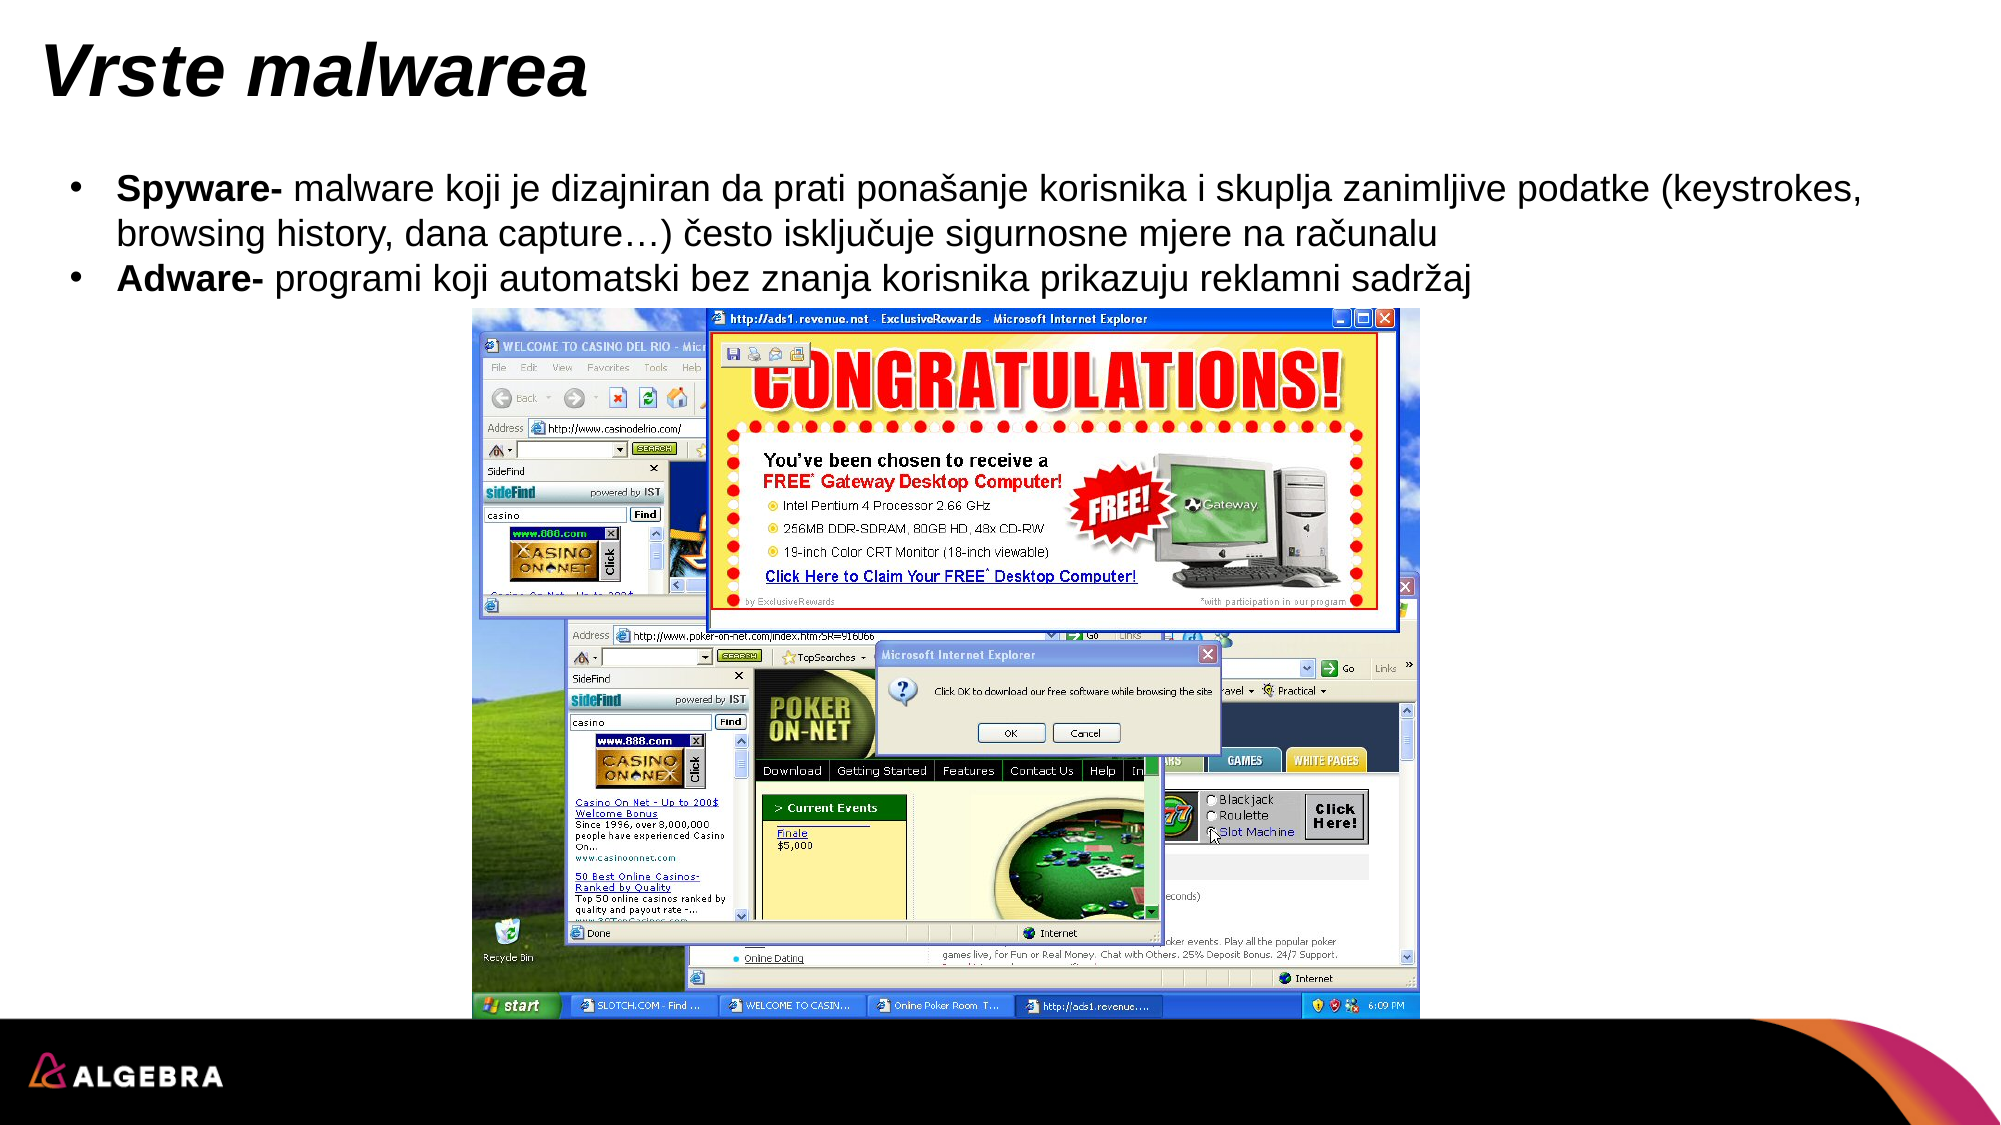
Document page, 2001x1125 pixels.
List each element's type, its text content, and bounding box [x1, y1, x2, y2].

title Vrste malwarea [39, 23, 1989, 200]
text_box Spyware- malware koji je dizajniran da prati ponašanje korisnika i skuplja zanimljive podatke (keystrokes, browsing history, dana capture…) često isključuje sigurnosne mjere na računalu Adware- programi koji automatski bez znanja korisnika prikazuju reklamni sadržaj [54, 156, 1946, 307]
picture [0, 0, 2001, 1125]
